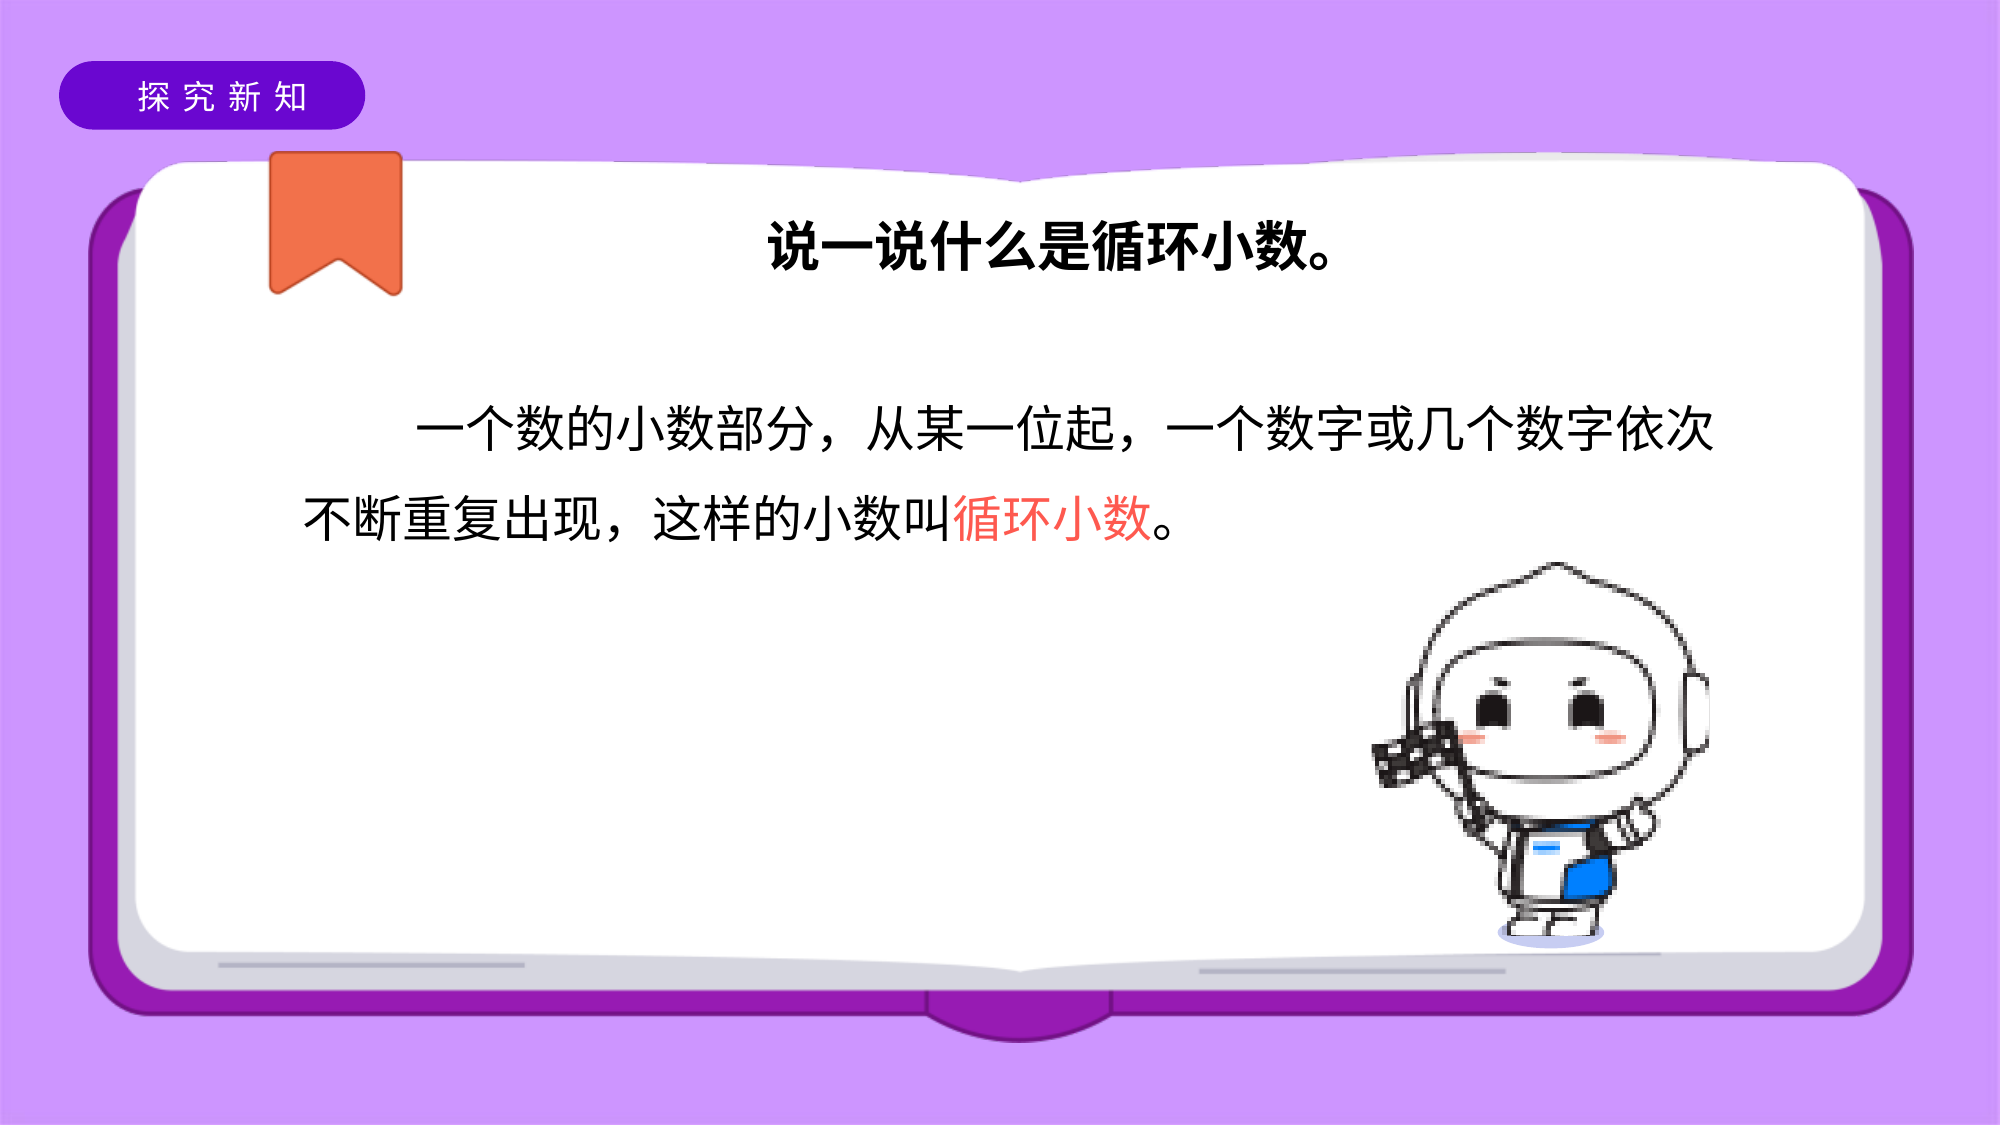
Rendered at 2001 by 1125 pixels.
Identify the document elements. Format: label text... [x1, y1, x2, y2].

text_box 说一说什么是循环小数。 [751, 204, 1406, 285]
text_box 一个数的小数部分，从某一位起，一个数字或几个数字依次不断重复出现，这样的小数叫循环小数。 [290, 362, 1755, 554]
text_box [1371, 562, 1710, 949]
picture [0, 0, 2000, 1125]
